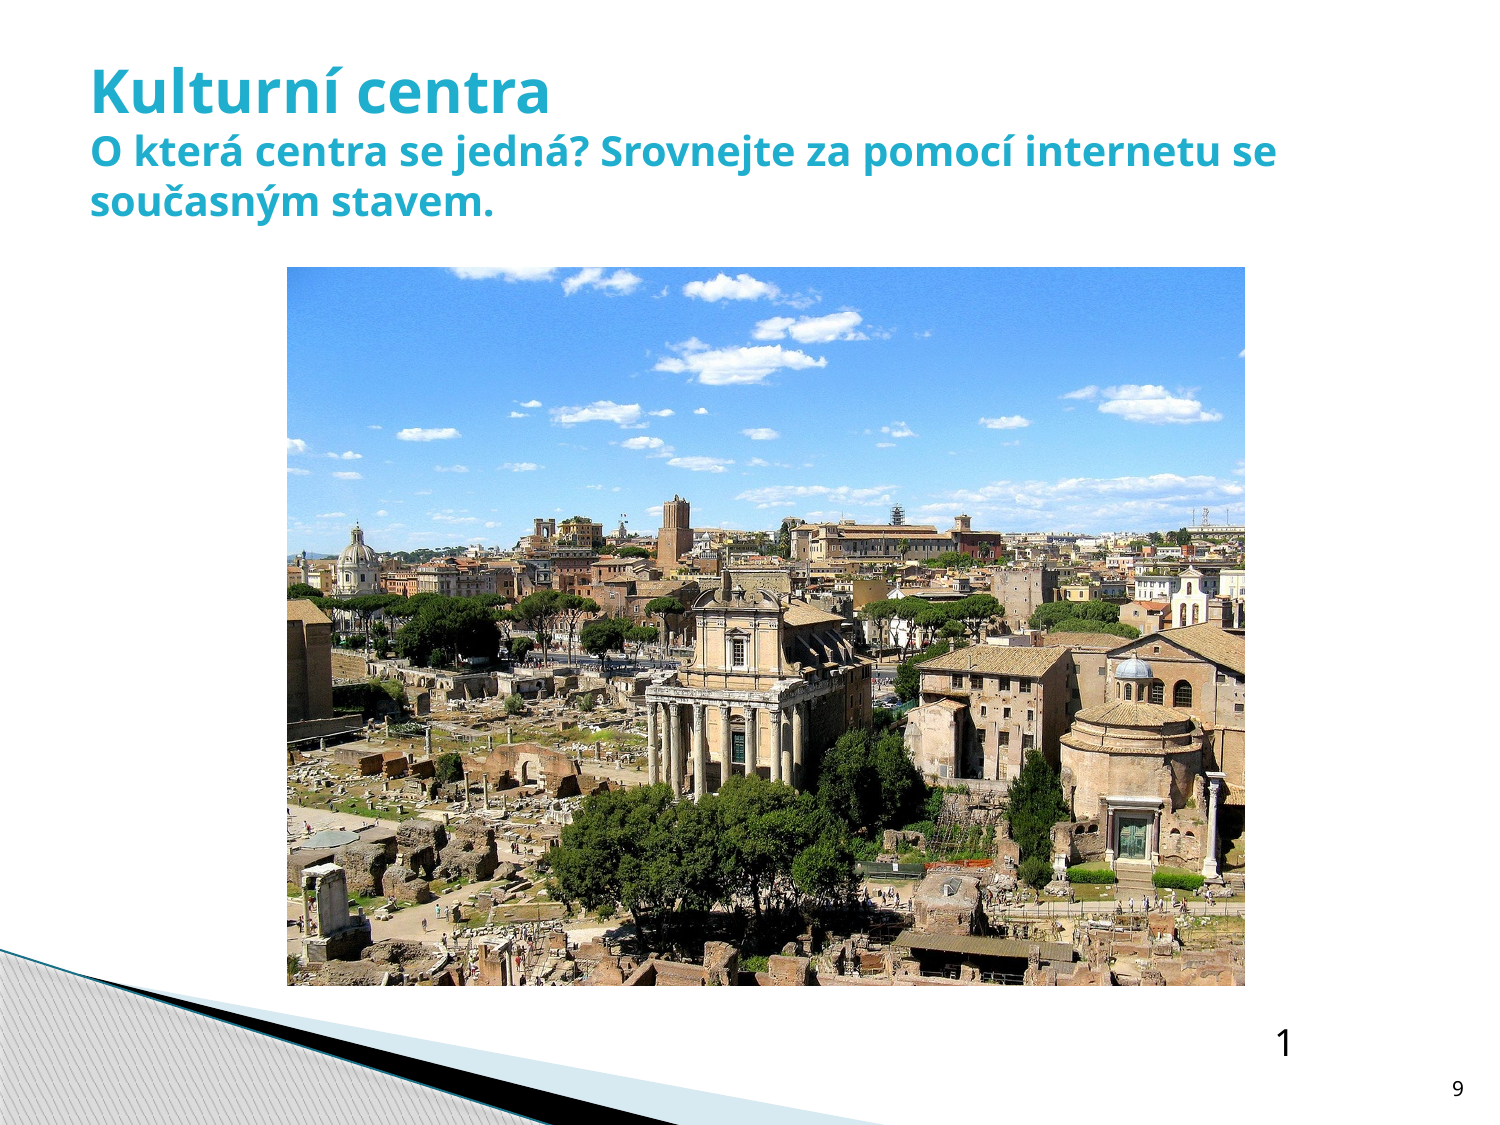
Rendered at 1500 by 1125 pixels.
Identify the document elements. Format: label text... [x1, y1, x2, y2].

title Kulturní centra O která centra se jedná? Srovnejte za pomocí internetu se současným stavem. [75, 45, 1425, 233]
text_box 1 [1259, 1011, 1311, 1072]
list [286, 266, 1246, 986]
slide_number 9 [1418, 1051, 1479, 1112]
